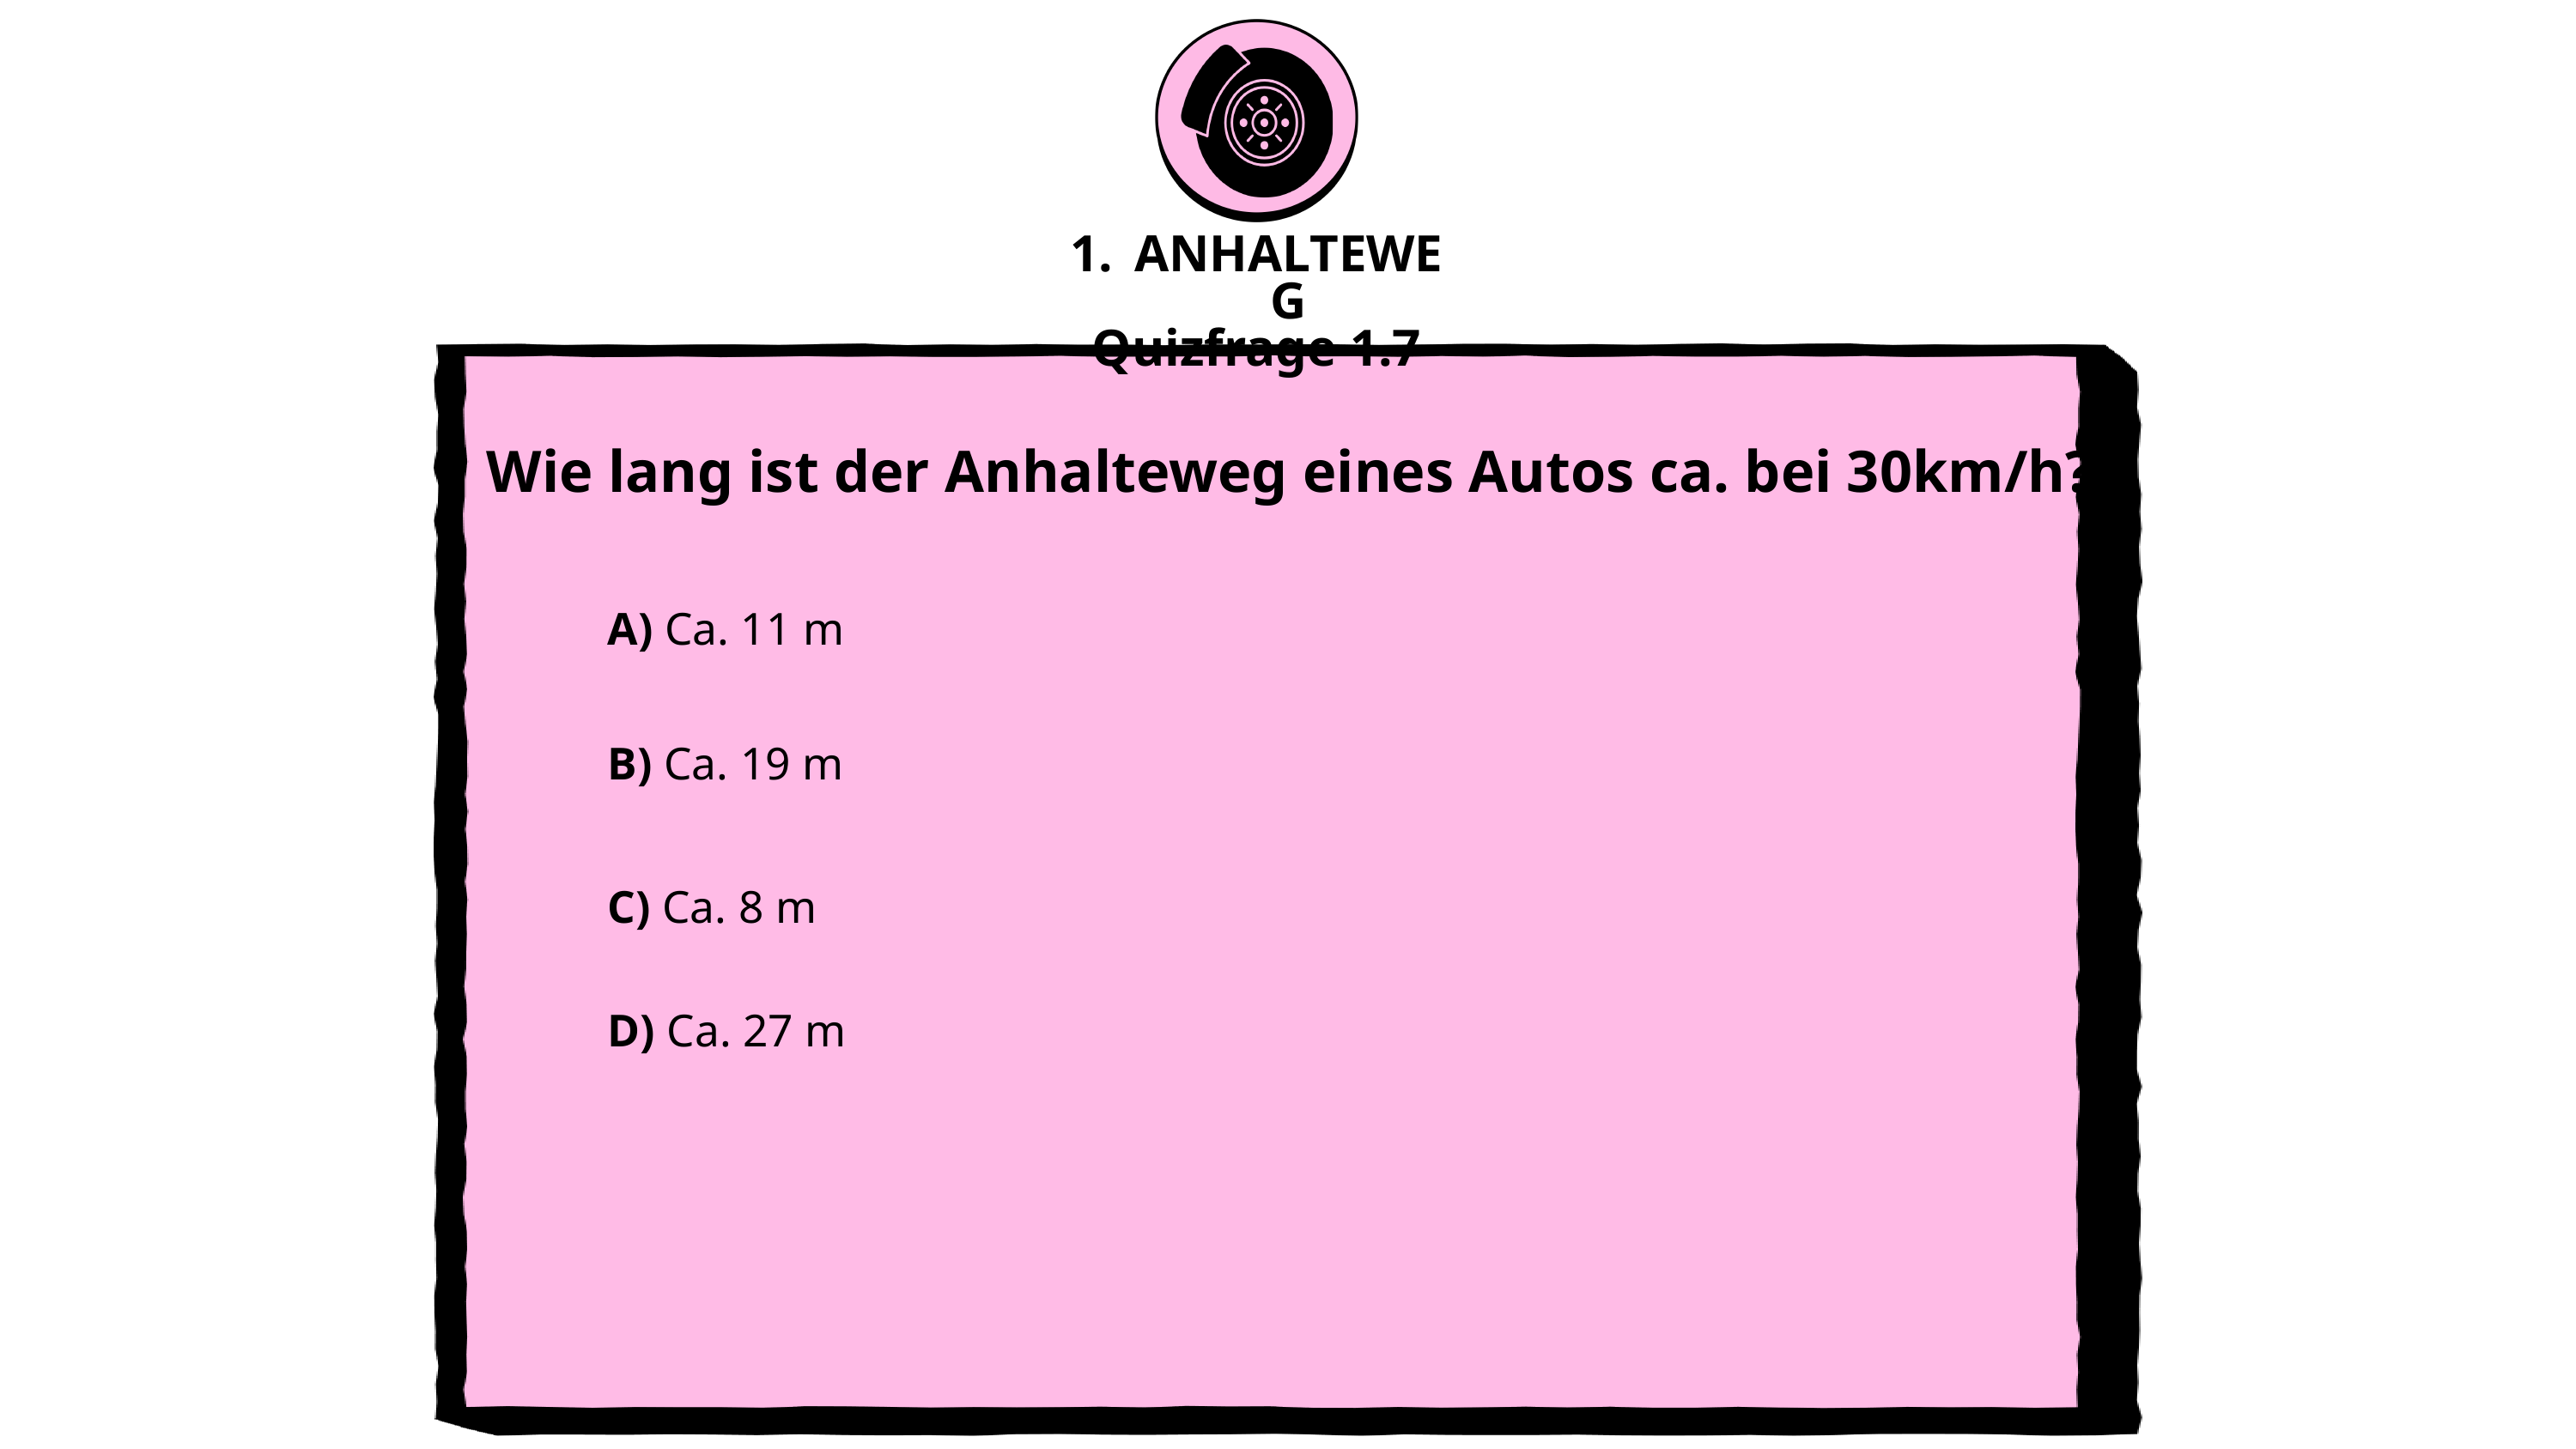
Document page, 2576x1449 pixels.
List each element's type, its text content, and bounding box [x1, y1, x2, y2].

text_box ANHALTEWEG Quizfrage 1.7 [1060, 234, 1454, 377]
text_box [1180, 45, 1334, 197]
text_box Wie lang ist der Anhalteweg eines Autos ca. bei 30km/h? A) Ca. 11 m B) Ca. 19 m C) Ca. 8 m D) Ca. 27 m [478, 434, 2102, 1056]
text_box [434, 343, 2142, 1436]
text_box [1155, 19, 1358, 223]
